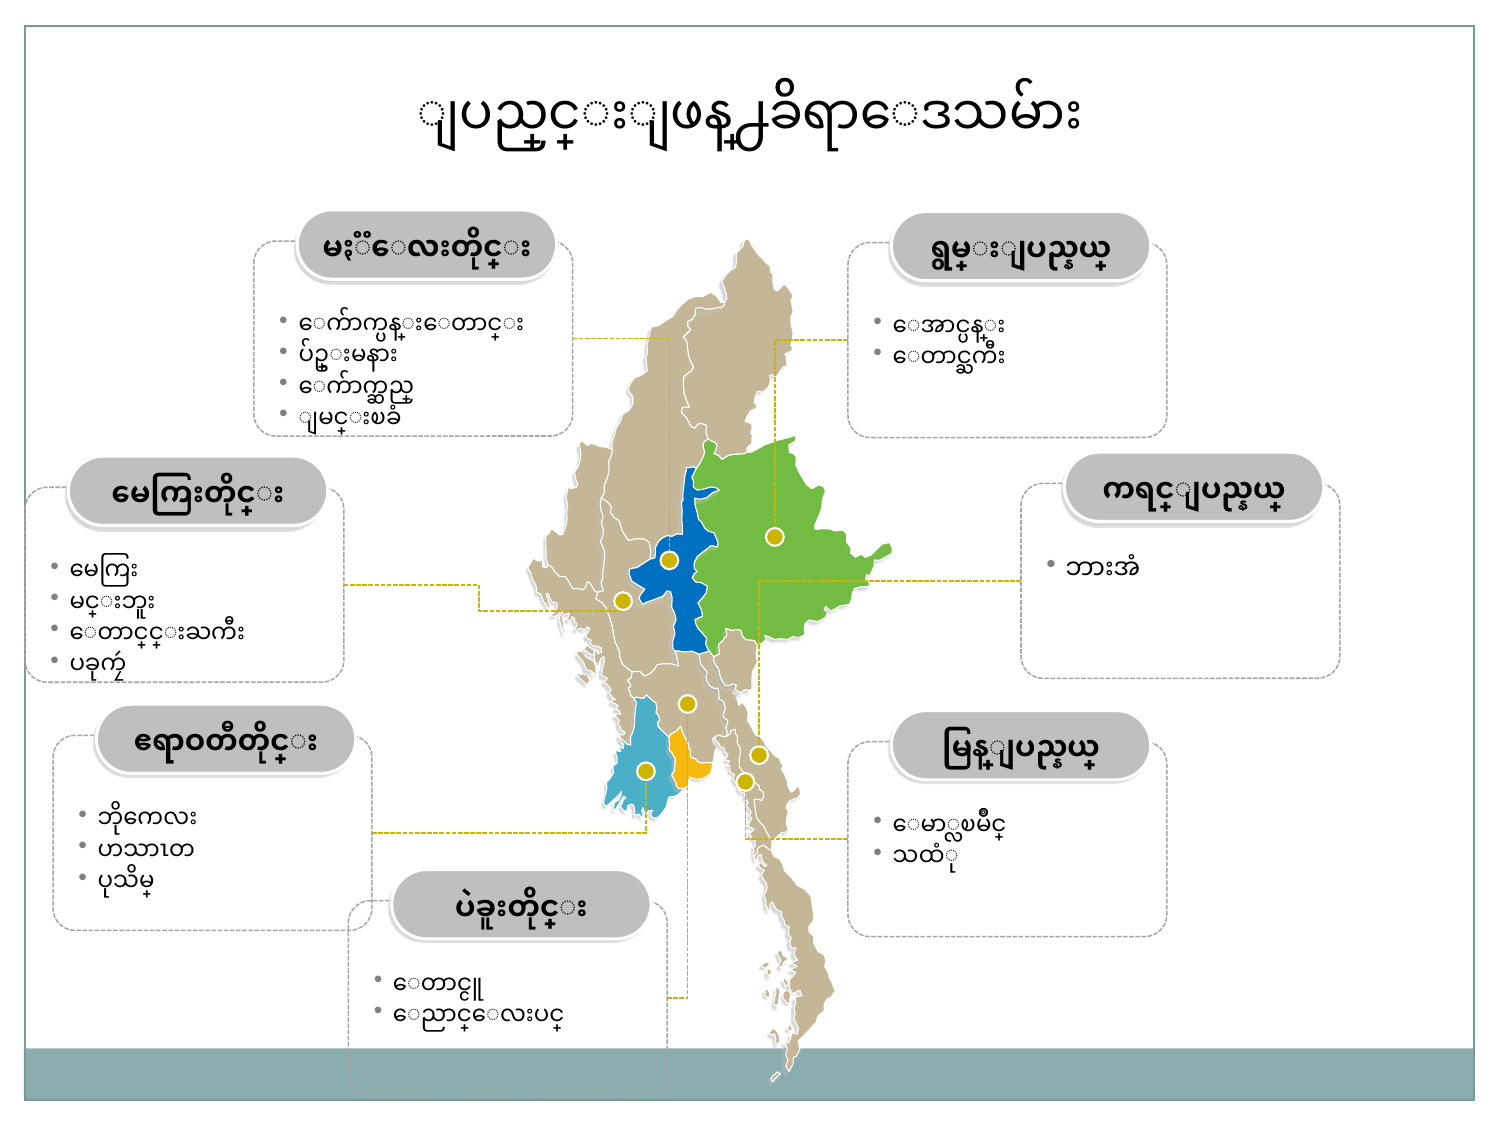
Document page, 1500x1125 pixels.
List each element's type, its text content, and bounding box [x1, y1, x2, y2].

text_box ျပည္တြင္းျဖန္႕ခ်ိရာေဒသမ်ား [74, 18, 1425, 207]
text_box ဘားအံ [1190, 538, 1357, 588]
text_box [356, 1091, 659, 1096]
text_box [666, 712, 688, 999]
text_box [24, 487, 45, 679]
text_box မေကြး မင္းဘူး ေတာင္တြင္းႀကီး ပခုကၠဴ [35, 542, 45, 683]
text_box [758, 580, 1022, 747]
text_box [1190, 484, 1340, 538]
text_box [343, 584, 624, 611]
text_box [52, 209, 1184, 1082]
text_box [1190, 588, 1340, 679]
text_box ကရင္ျပည္နယ္ [1190, 452, 1324, 522]
